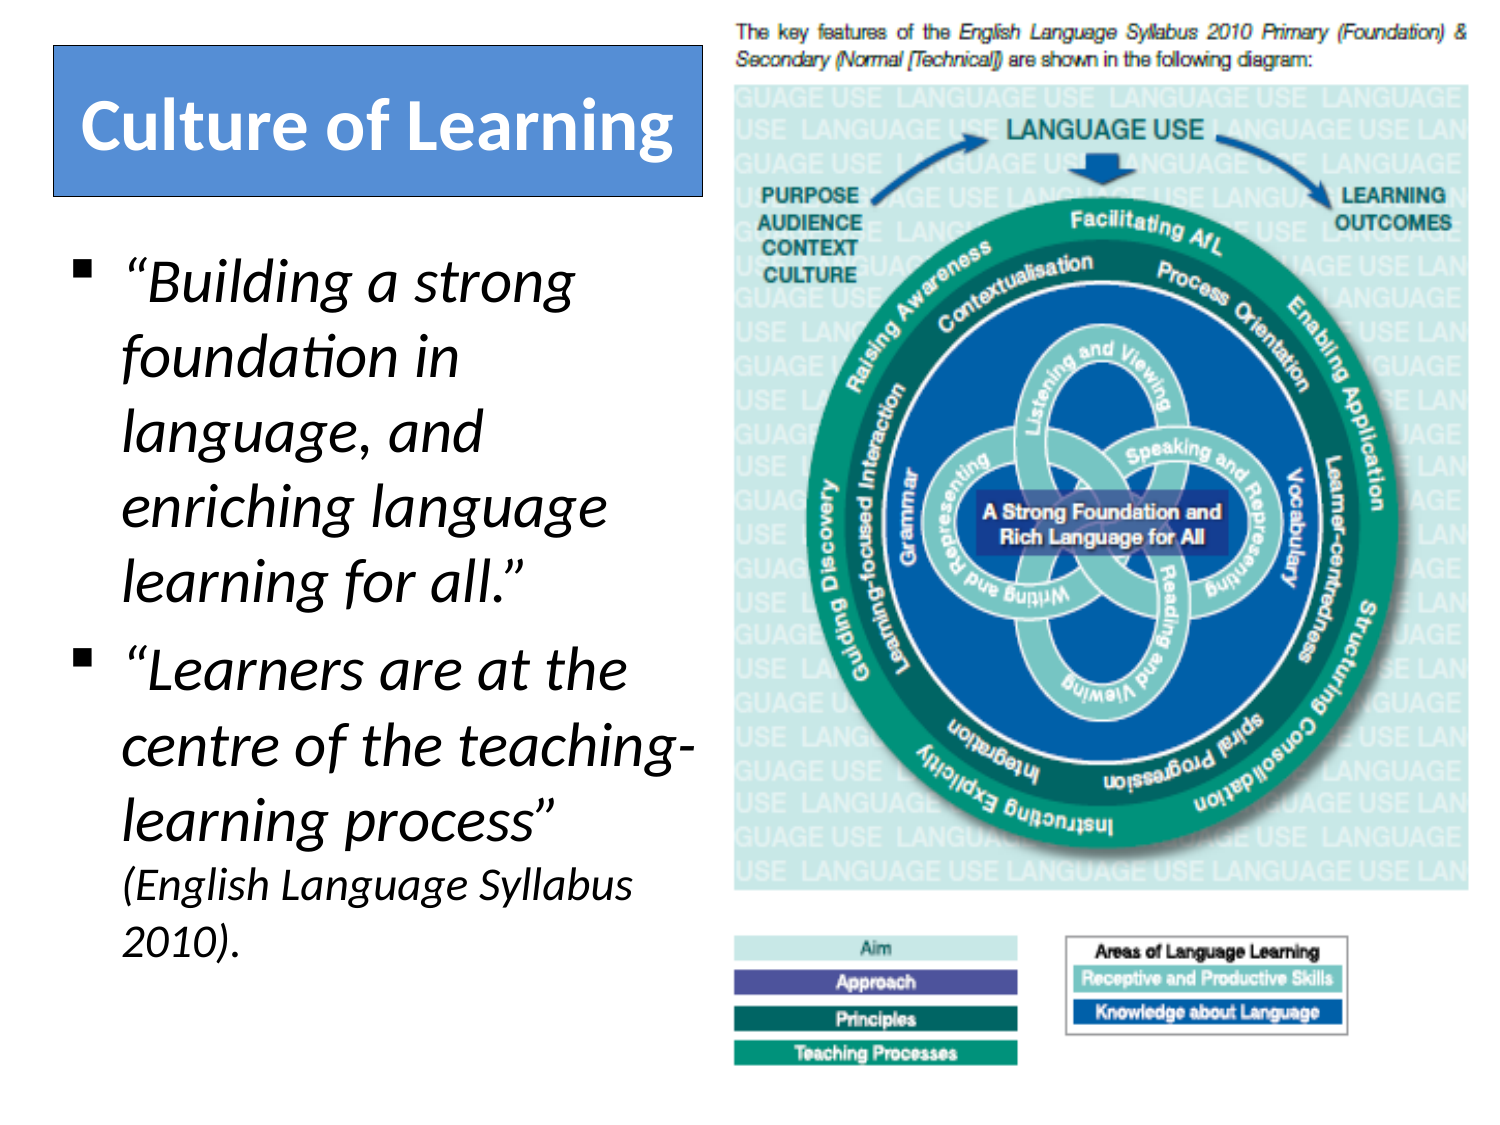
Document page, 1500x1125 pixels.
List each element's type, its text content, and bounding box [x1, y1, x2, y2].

picture [683, 0, 1500, 1125]
list “Building a strong foundation in language, and enriching language learning for all.” “Learners are at the centre of the teaching-learning process” (English Language Syllabus 2010). [53, 231, 678, 986]
title Culture of Learning [53, 45, 678, 197]
